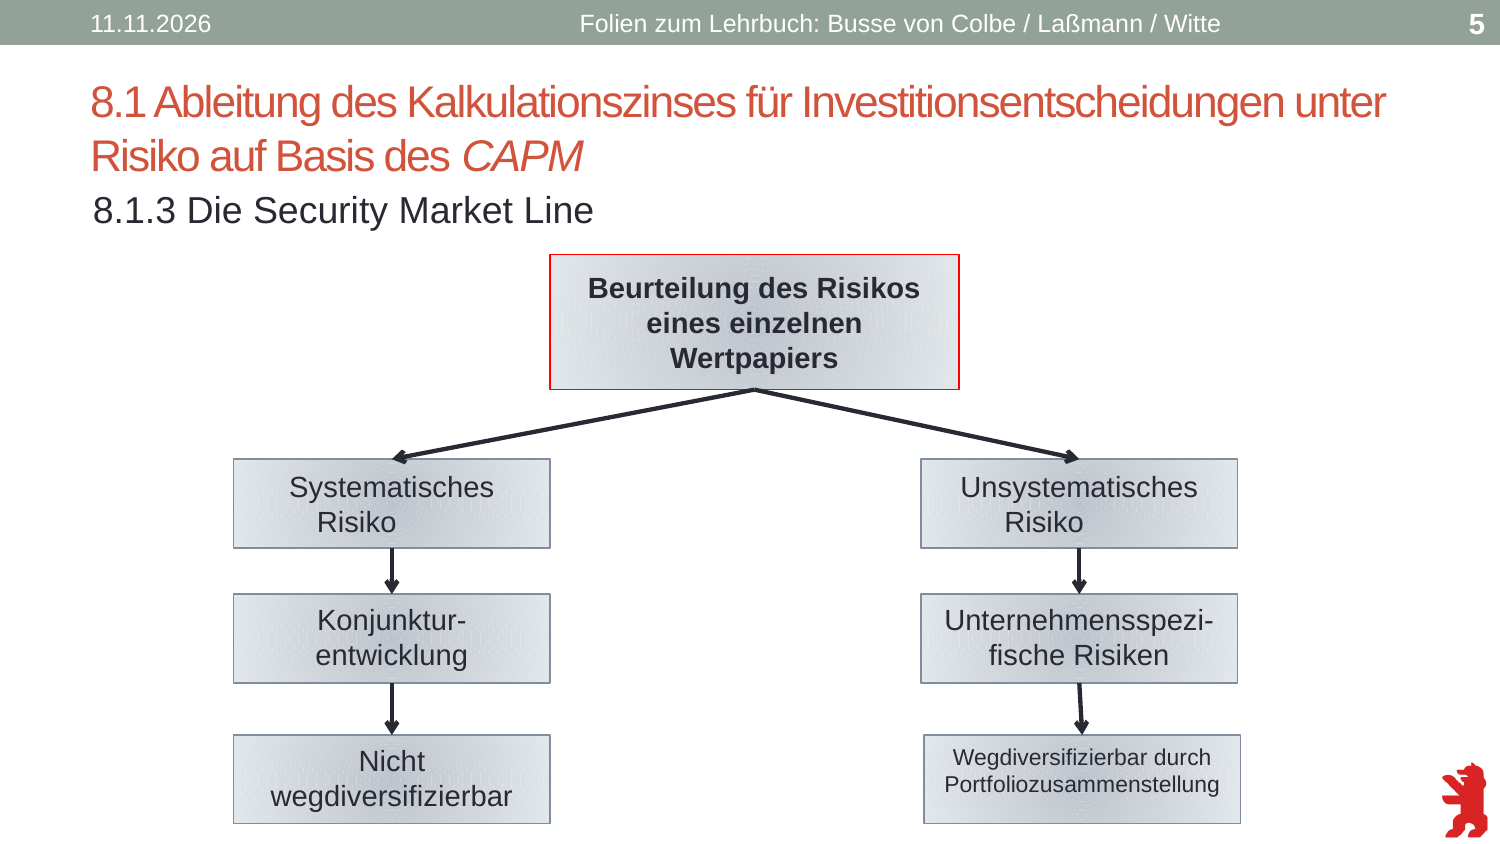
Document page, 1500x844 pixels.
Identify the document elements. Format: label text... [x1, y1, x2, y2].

text_box Beurteilung des Risikos eines einzelnen Wertpapiers [549, 254, 960, 386]
footer Folien zum Lehrbuch: Busse von Colbe / Laßmann / Witte [562, 2, 1238, 43]
text_box Konjunktur-entwicklung [233, 593, 551, 684]
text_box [391, 389, 753, 460]
slide_number 5 [1325, 2, 1500, 43]
text_box Wegdiversifizierbar durch Portfoliozusammenstellung [923, 734, 1241, 824]
title 8.1 Ableitung des Kalkulationszinses für Investitionsentscheidungen unter Risiko auf Basis des CAPM [75, 65, 1425, 188]
text_box Nicht wegdiversifizierbar [233, 734, 551, 824]
text_box Unsystematisches Risiko [920, 458, 1238, 549]
text_box Unternehmensspezi-fische Risiken [920, 593, 1238, 684]
text_box 8.1.3 Die Security Market Line [78, 178, 610, 239]
text_box Systematisches Risiko [233, 458, 551, 549]
picture [1434, 760, 1500, 844]
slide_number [75, 2, 550, 43]
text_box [754, 389, 1080, 460]
